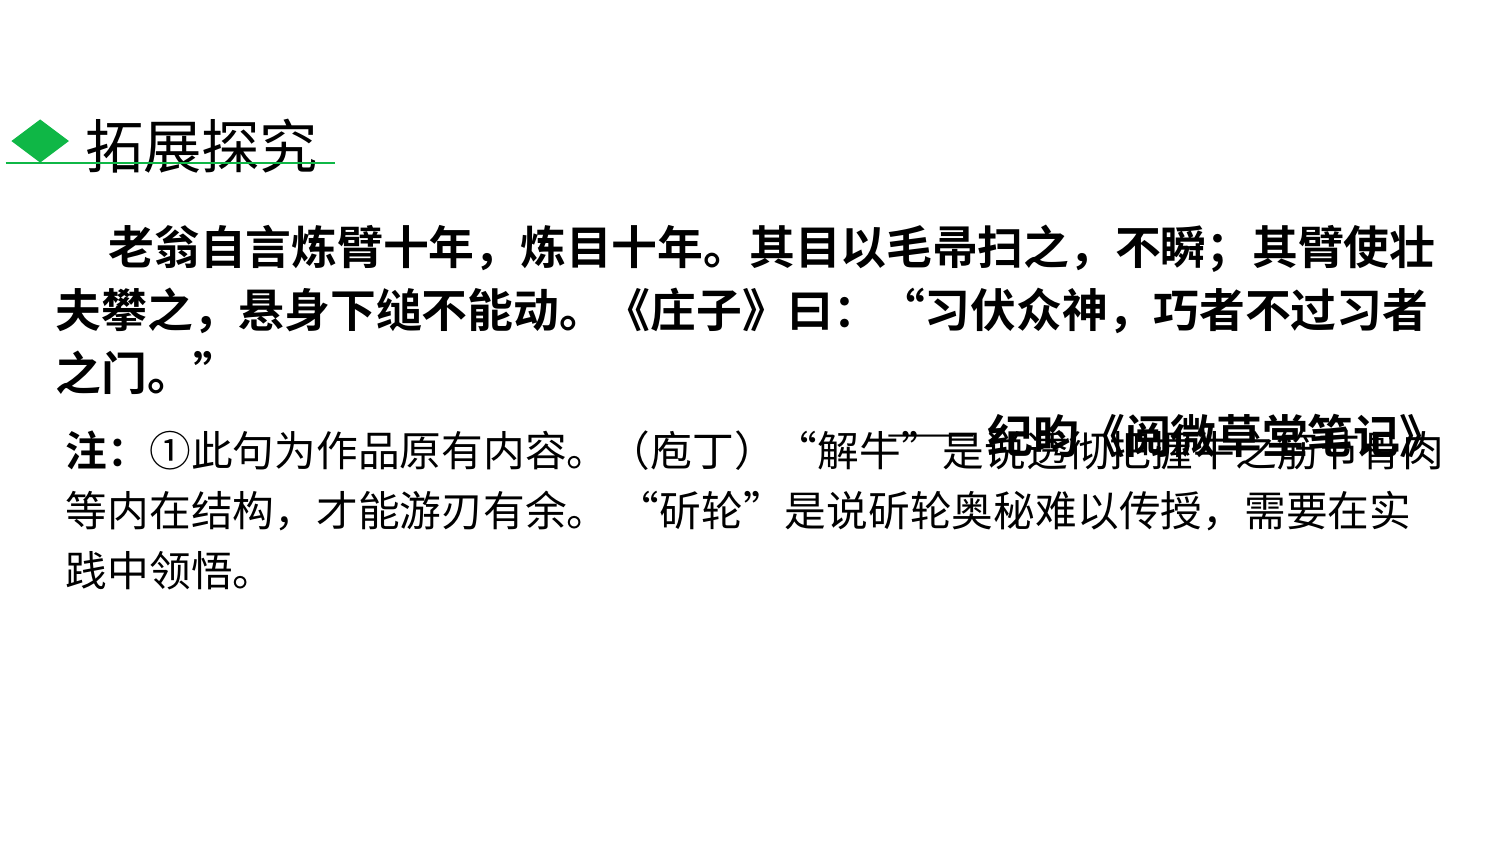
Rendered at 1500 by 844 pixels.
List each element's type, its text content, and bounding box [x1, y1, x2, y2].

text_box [5, 102, 336, 189]
text_box 注：①此句为作品原有内容。（庖丁）“解牛”是说透彻把握牛之筋节骨肉等内在结构，才能游刃有余。 “斫轮”是说斫轮奥秘难以传授，需要在实践中领悟。 [51, 406, 1459, 602]
text_box 老翁自言炼臂十年，炼目十年。其目以毛帚扫之，不瞬；其臂使壮夫攀之，悬身下缒不能动。《庄子》曰：“习伏众神，巧者不过习者之门。” ——纪昀《阅微草堂笔记》 [41, 204, 1460, 470]
